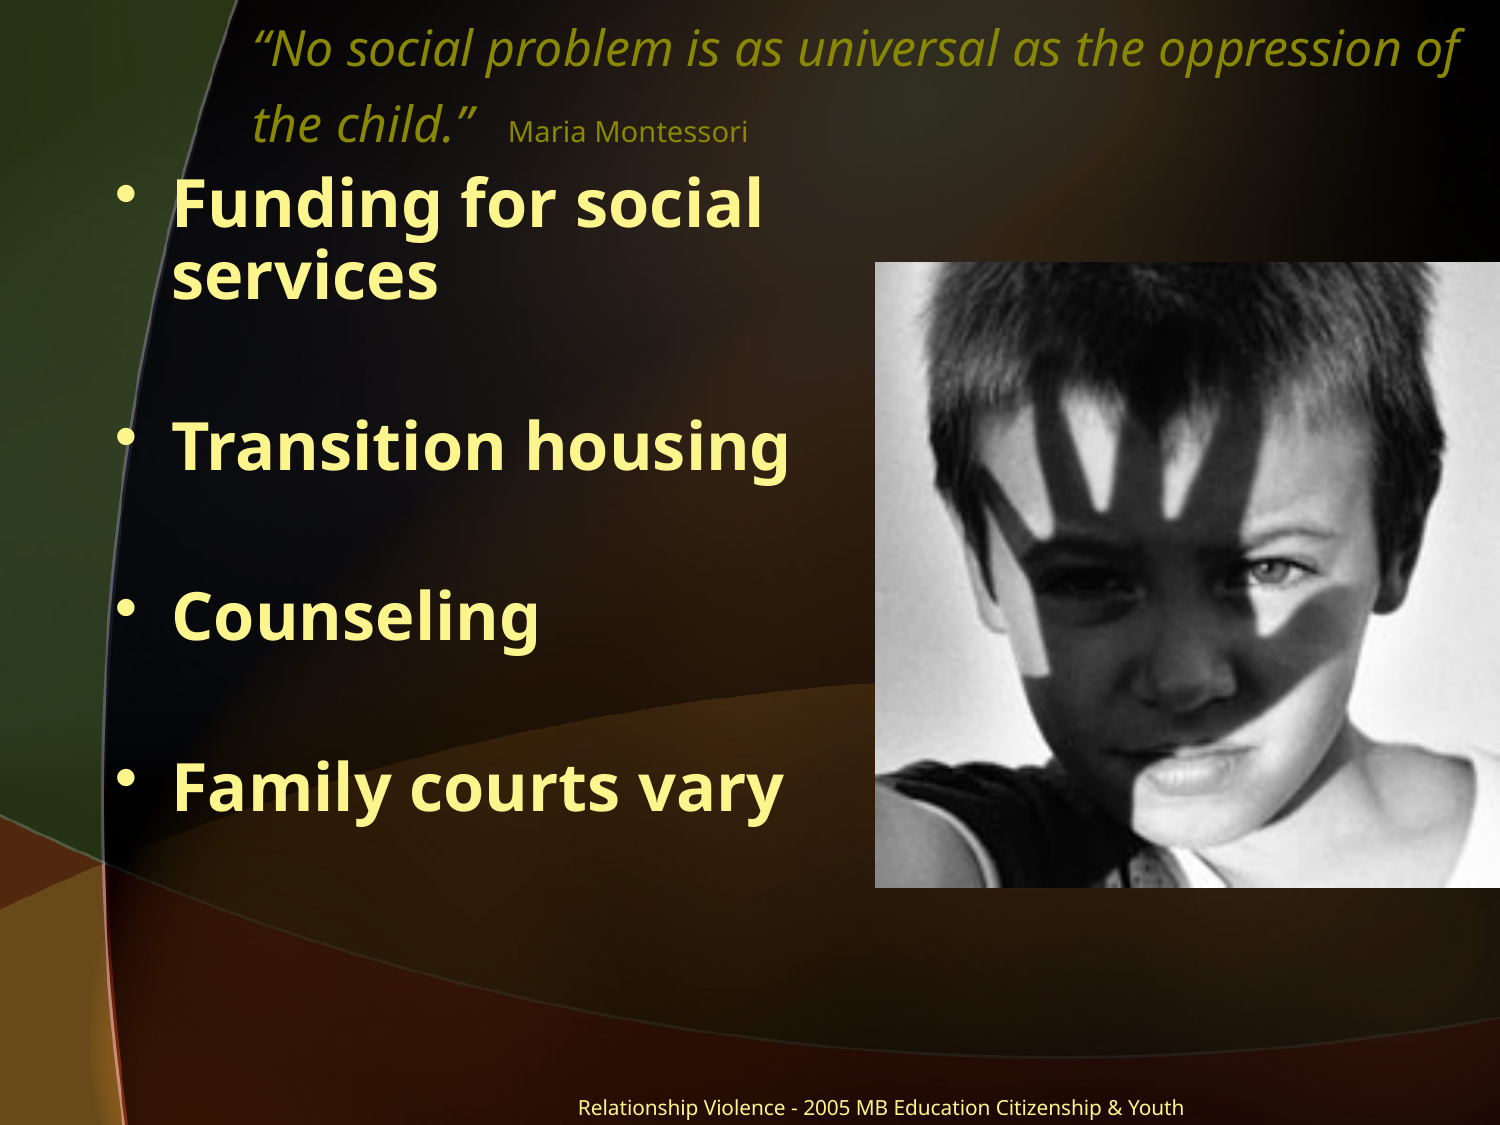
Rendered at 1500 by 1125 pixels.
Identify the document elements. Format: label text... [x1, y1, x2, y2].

footer Relationship Violence - 2005 MB Education Citizenship & Youth [512, 1087, 1251, 1125]
list Funding for social services Transition housing Counseling Family courts vary [99, 162, 857, 1088]
title “No social problem is as universal as the oppression of the child.” Maria Montessori [237, 0, 1500, 113]
picture [0, 0, 1500, 1125]
